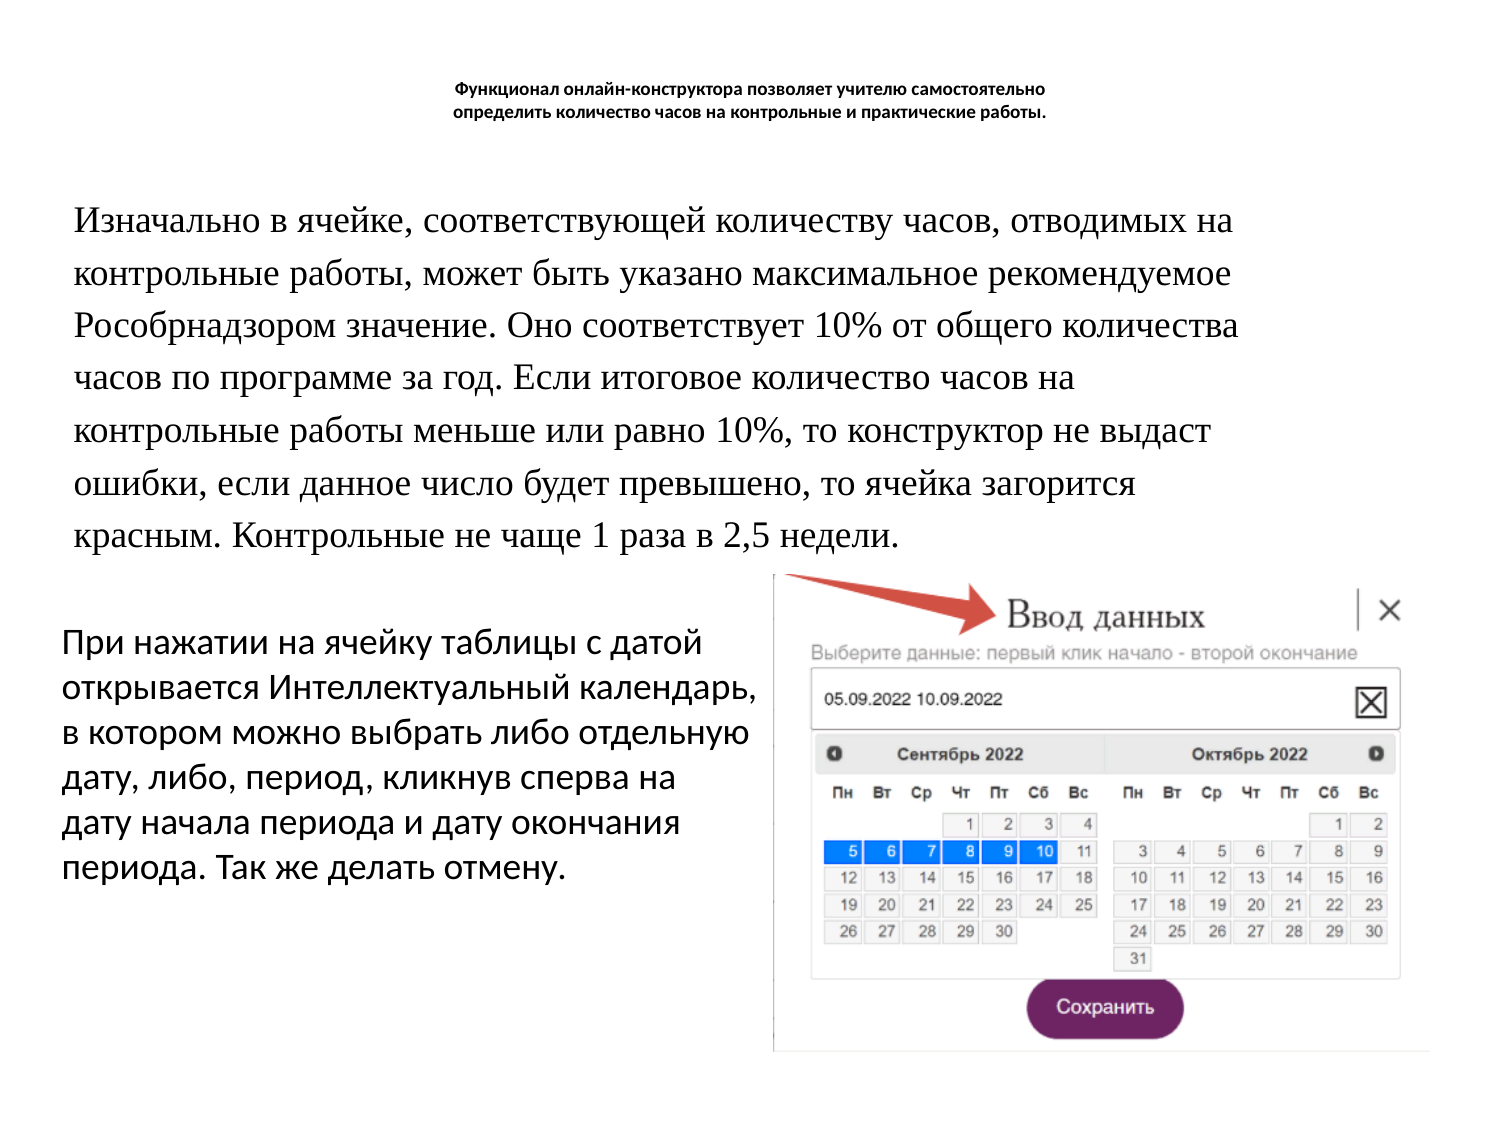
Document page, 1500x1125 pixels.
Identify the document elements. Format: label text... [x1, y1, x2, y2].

list Изначально в ячейке, соответствующей количеству часов, отводимых на контрольные работы, может быть указано максимальное рекомендуемое Рособрнадзором значение. Оно соответствует 10% от общего количества часов по программе за год. Если итоговое количество часов на контрольные работы меньше или равно 10%, то конструктор не выдаст ошибки, если данное число будет превышено, то ячейка загорится красным. Контрольные не чаще 1 раза в 2,5 недели. [58, 187, 1409, 609]
title Функционал онлайн-конструктора позволяет учителю самостоятельно определить количество часов на контрольные и практические работы. [75, 45, 1425, 176]
picture [773, 573, 1430, 1053]
text_box При нажатии на ячейку таблицы с датой открывается Интеллектуальный календарь, в котором можно выбрать либо отдельную дату, либо, период, кликнув сперва на дату начала периода и дату окончания периода. Так же делать отмену. [46, 609, 768, 895]
